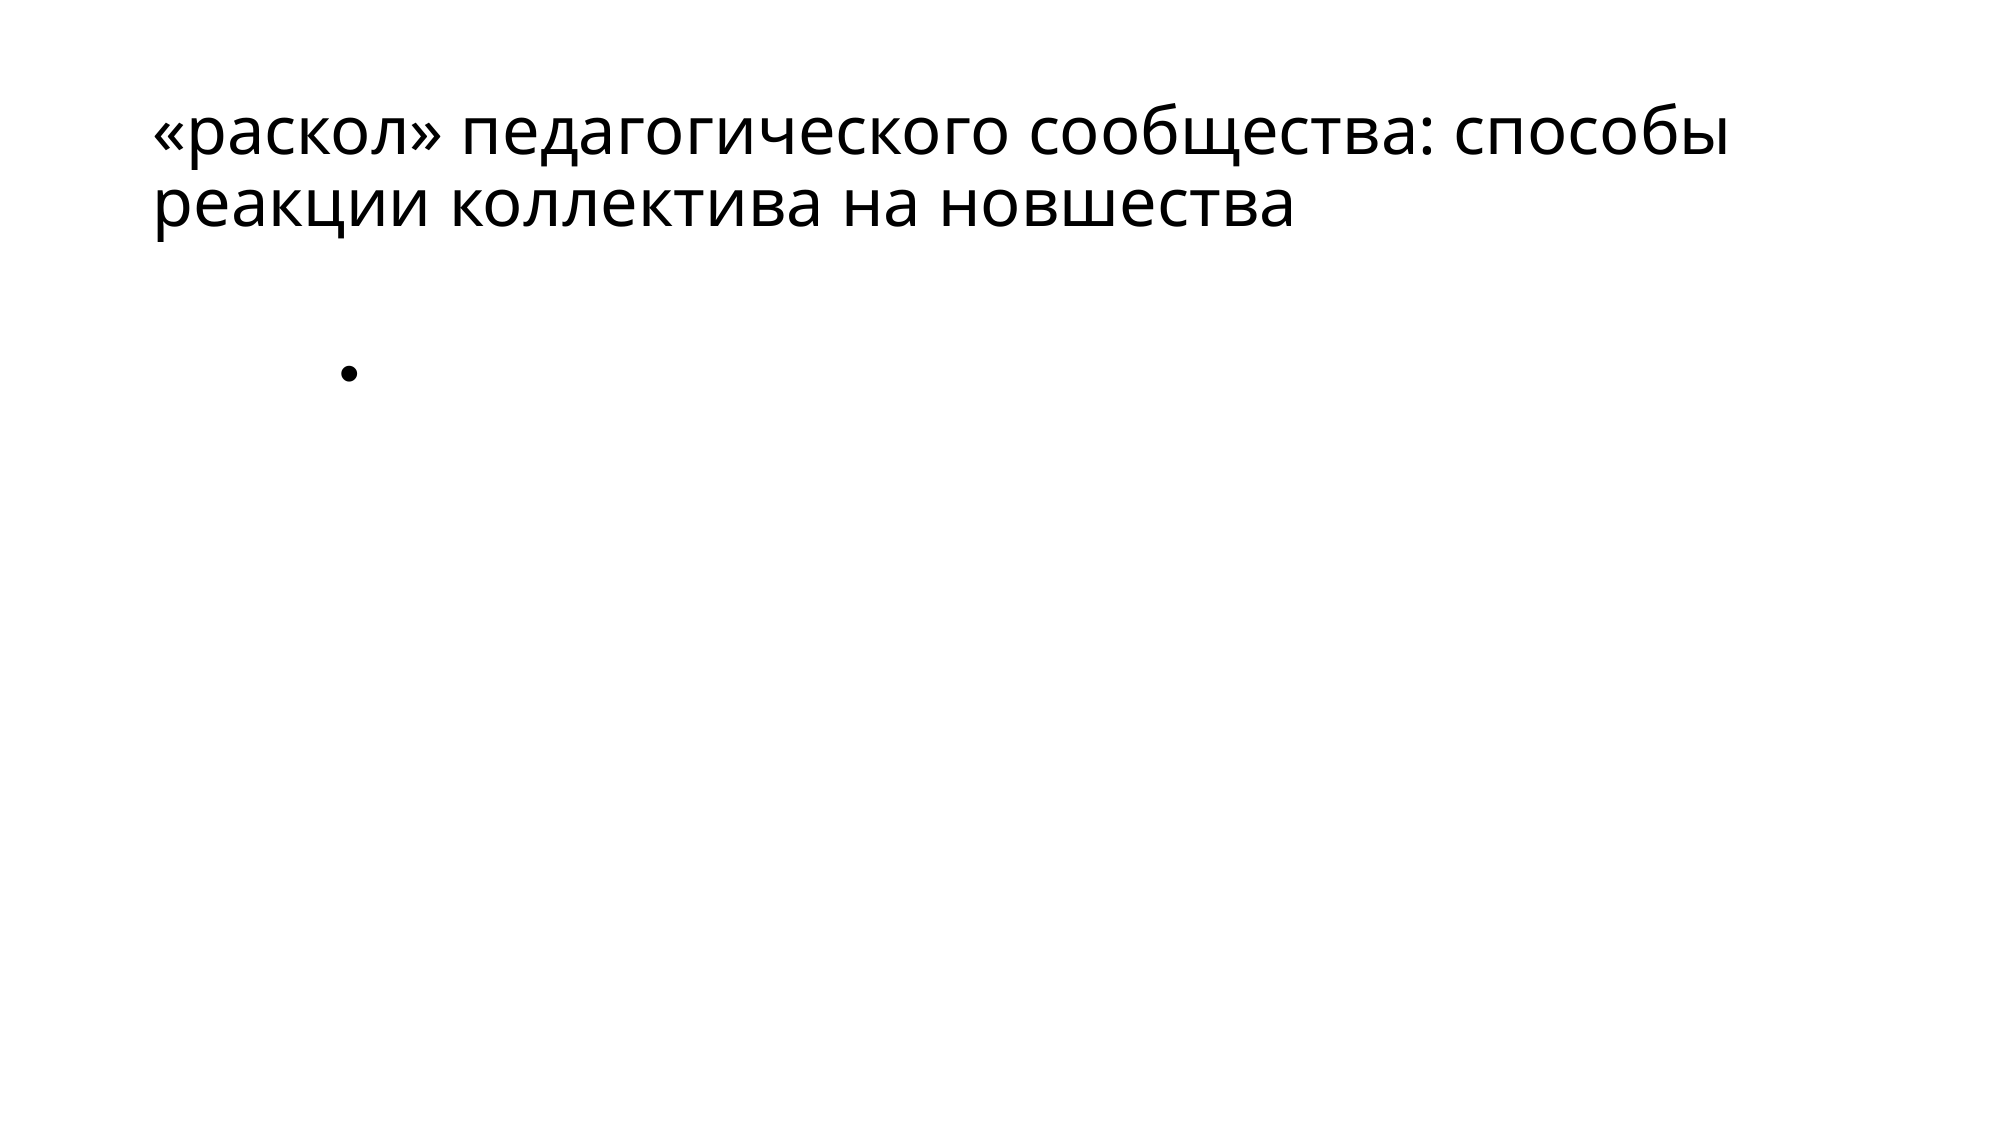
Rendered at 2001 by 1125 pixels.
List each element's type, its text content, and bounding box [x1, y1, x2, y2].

list 5-7 % «ярые» (открытые) сторонники 5-7 «ярые» (открытые) противники 10-15 % «сочувствующие» (скрытые сторонники) 10-15 % скрытые противники 50-70 % «болото» [324, 338, 1675, 1005]
title «раскол» педагогического сообщества: способы реакции коллектива на новшества [137, 59, 1863, 278]
